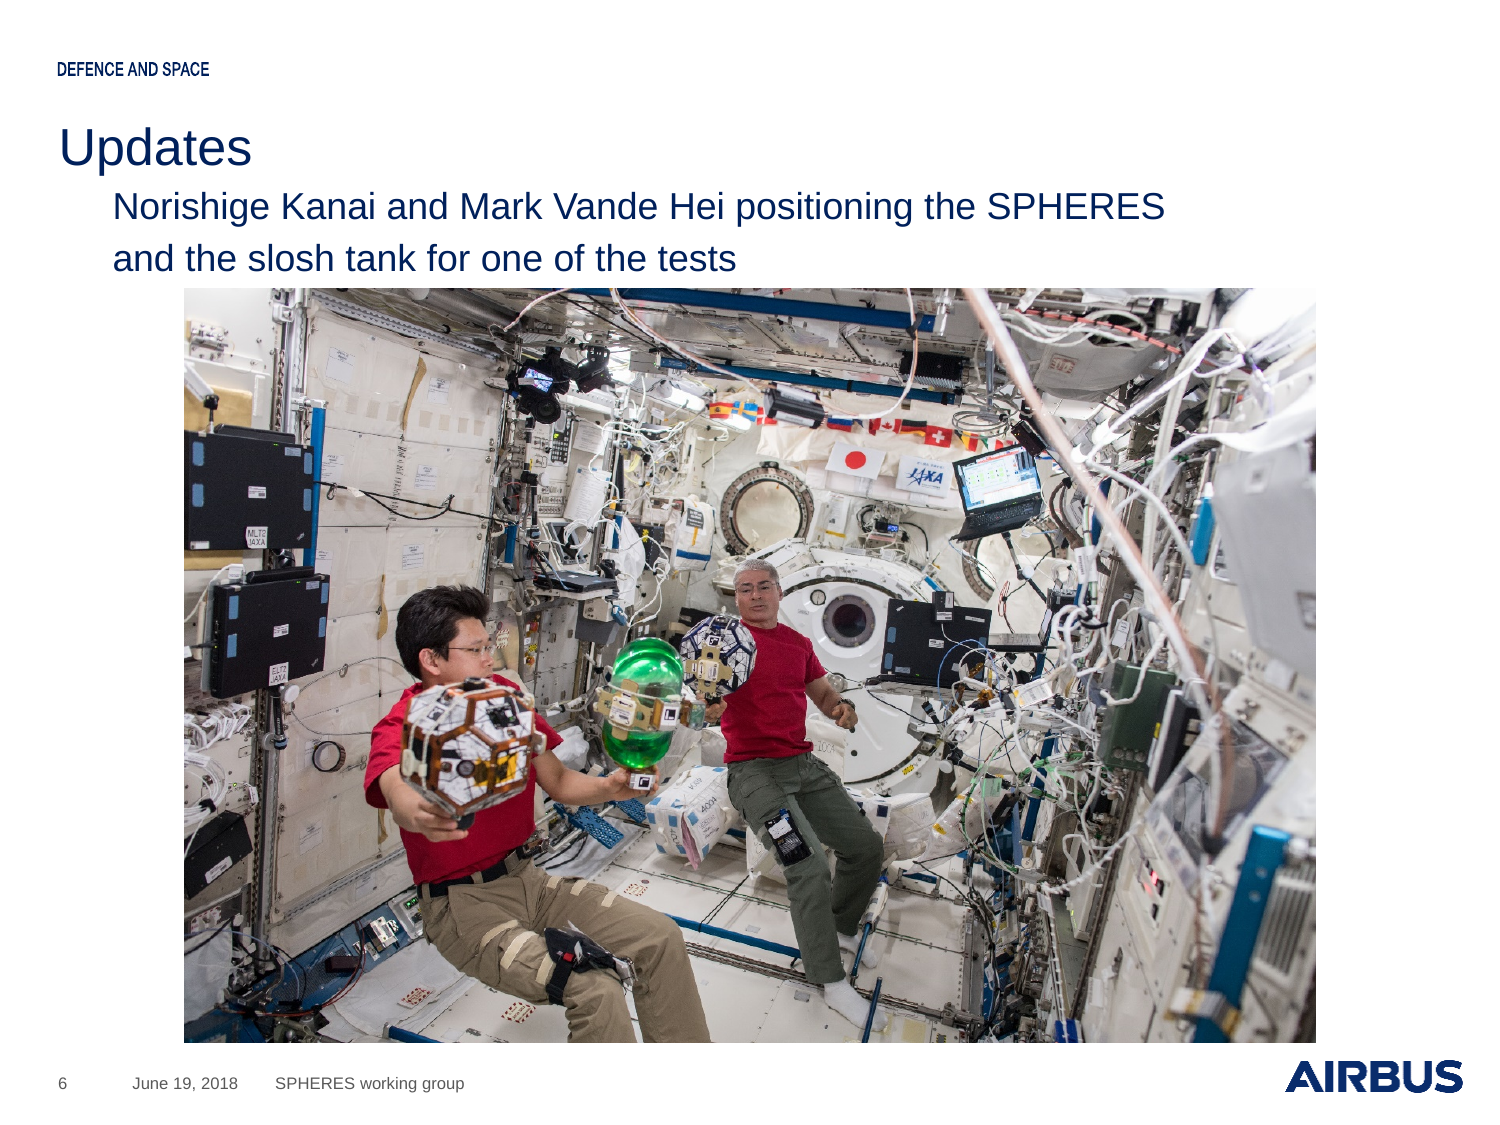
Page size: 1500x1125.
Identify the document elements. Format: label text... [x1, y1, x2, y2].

slide_number 6 [58, 1057, 95, 1093]
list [184, 287, 1316, 1043]
footer SPHERES working group [275, 1057, 1263, 1093]
title Updates [58, 107, 1442, 252]
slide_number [95, 1057, 239, 1093]
list Norishige Kanai and Mark Vande Hei positioning the SPHERES and the slosh tank for one of the tests [112, 174, 1213, 238]
picture [1282, 1057, 1465, 1095]
